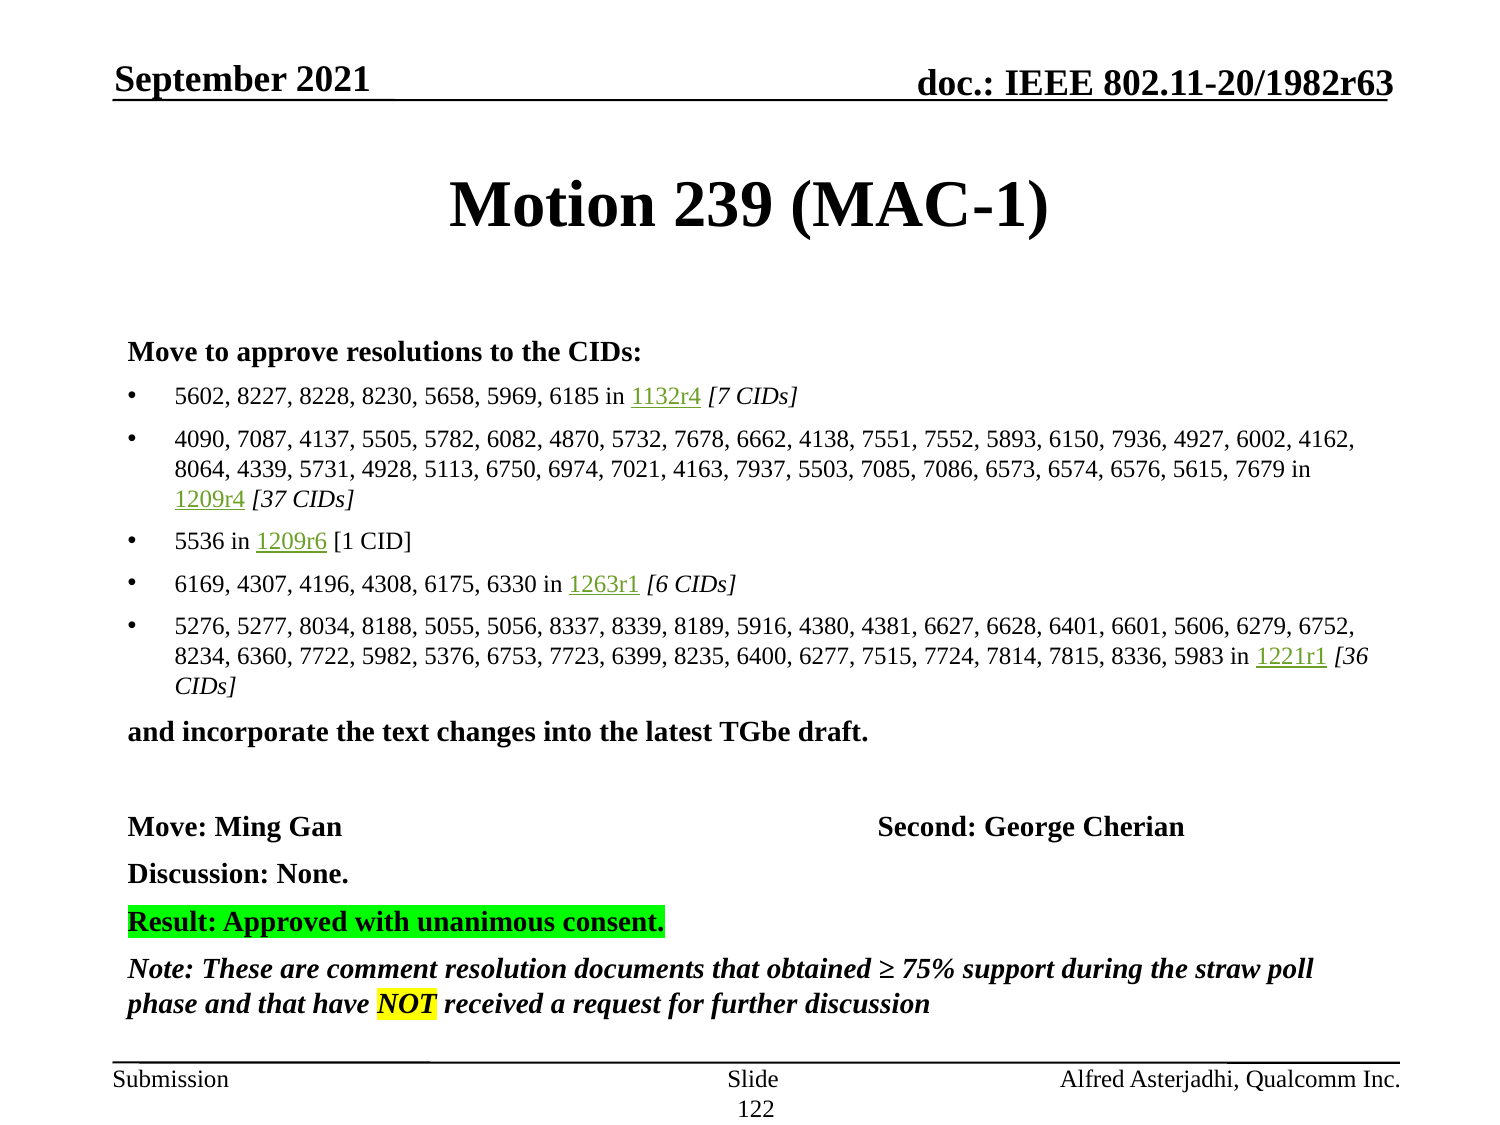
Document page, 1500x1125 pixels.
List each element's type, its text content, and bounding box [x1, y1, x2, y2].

list Move to approve resolutions to the CIDs: 5602, 8227, 8228, 8230, 5658, 5969, 6185 in 1132r4 [7 CIDs] 4090, 7087, 4137, 5505, 5782, 6082, 4870, 5732, 7678, 6662, 4138, 7551, 7552, 5893, 6150, 7936, 4927, 6002, 4162, 8064, 4339, 5731, 4928, 5113, 6750, 6974, 7021, 4163, 7937, 5503, 7085, 7086, 6573, 6574, 6576, 5615, 7679 in 1209r4 [37 CIDs] 5536 in 1209r6 [1 CID] 6169, 4307, 4196, 4308, 6175, 6330 in 1263r1 [6 CIDs] 5276, 5277, 8034, 8188, 5055, 5056, 8337, 8339, 8189, 5916, 4380, 4381, 6627, 6628, 6401, 6601, 5606, 6279, 6752, 8234, 6360, 7722, 5982, 5376, 6753, 7723, 6399, 8235, 6400, 6277, 7515, 7724, 7814, 7815, 8336, 5983 in 1221r1 [36 CIDs] and incorporate the text changes into the latest TGbe draft. Move: Ming Gan Second: George Cherian Discussion: None. Result: Approved with unanimous consent. Note: These are comment resolution documents that obtained ≥ 75% support during the straw poll phase and that have NOT received a request for further discussion [112, 324, 1388, 1063]
slide_number Slide 122 [712, 1061, 800, 1123]
footer Alfred Asterjadhi, Qualcomm Inc. [878, 1061, 1402, 1093]
title Motion 239 (MAC-1) [112, 112, 1388, 288]
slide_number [114, 54, 423, 100]
